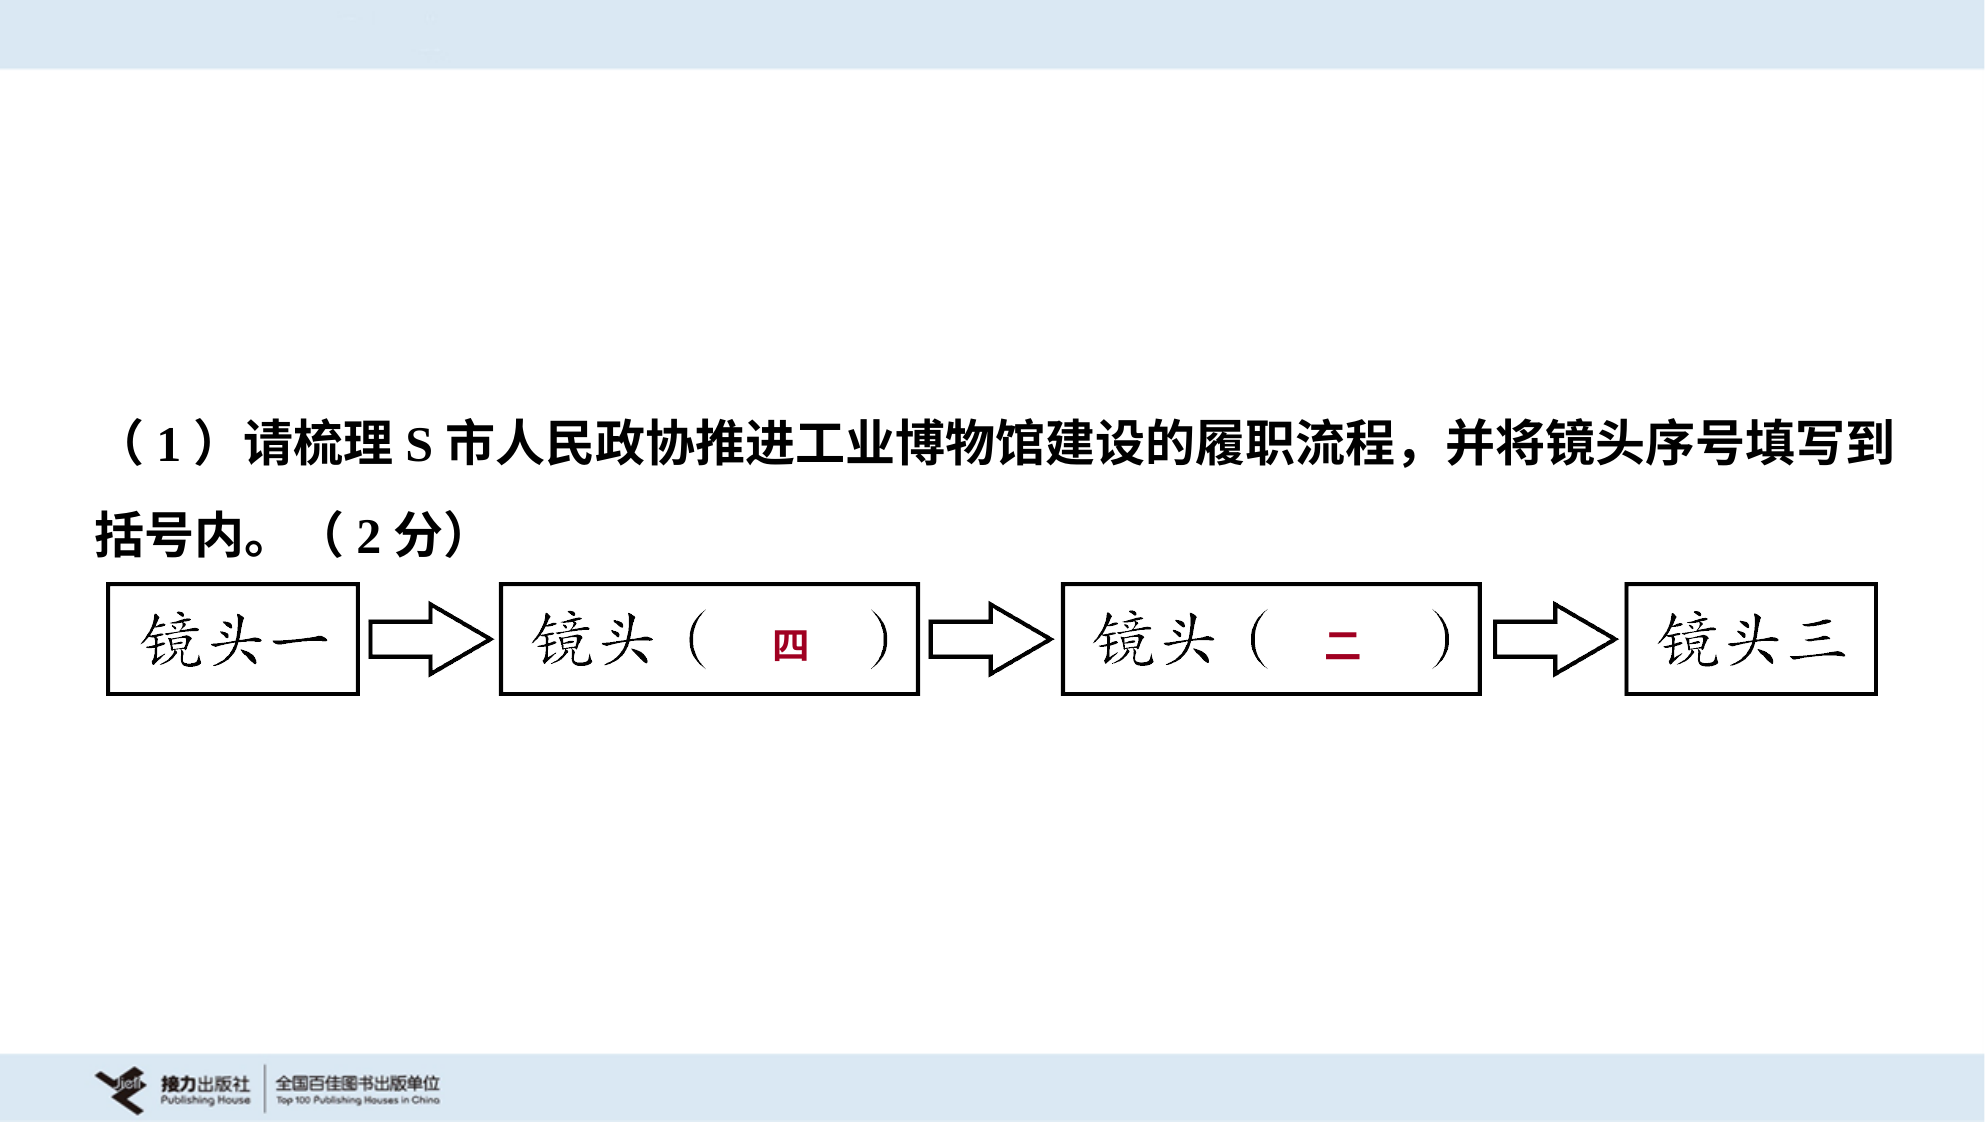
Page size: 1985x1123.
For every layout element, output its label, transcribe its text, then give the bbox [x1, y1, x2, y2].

picture [0, 0, 1985, 1122]
text_box （1）请梳理S市人民政协推进工业博物馆建设的履职流程，并将镜头序号填写到 括号内。（2分） [94, 380, 1892, 564]
